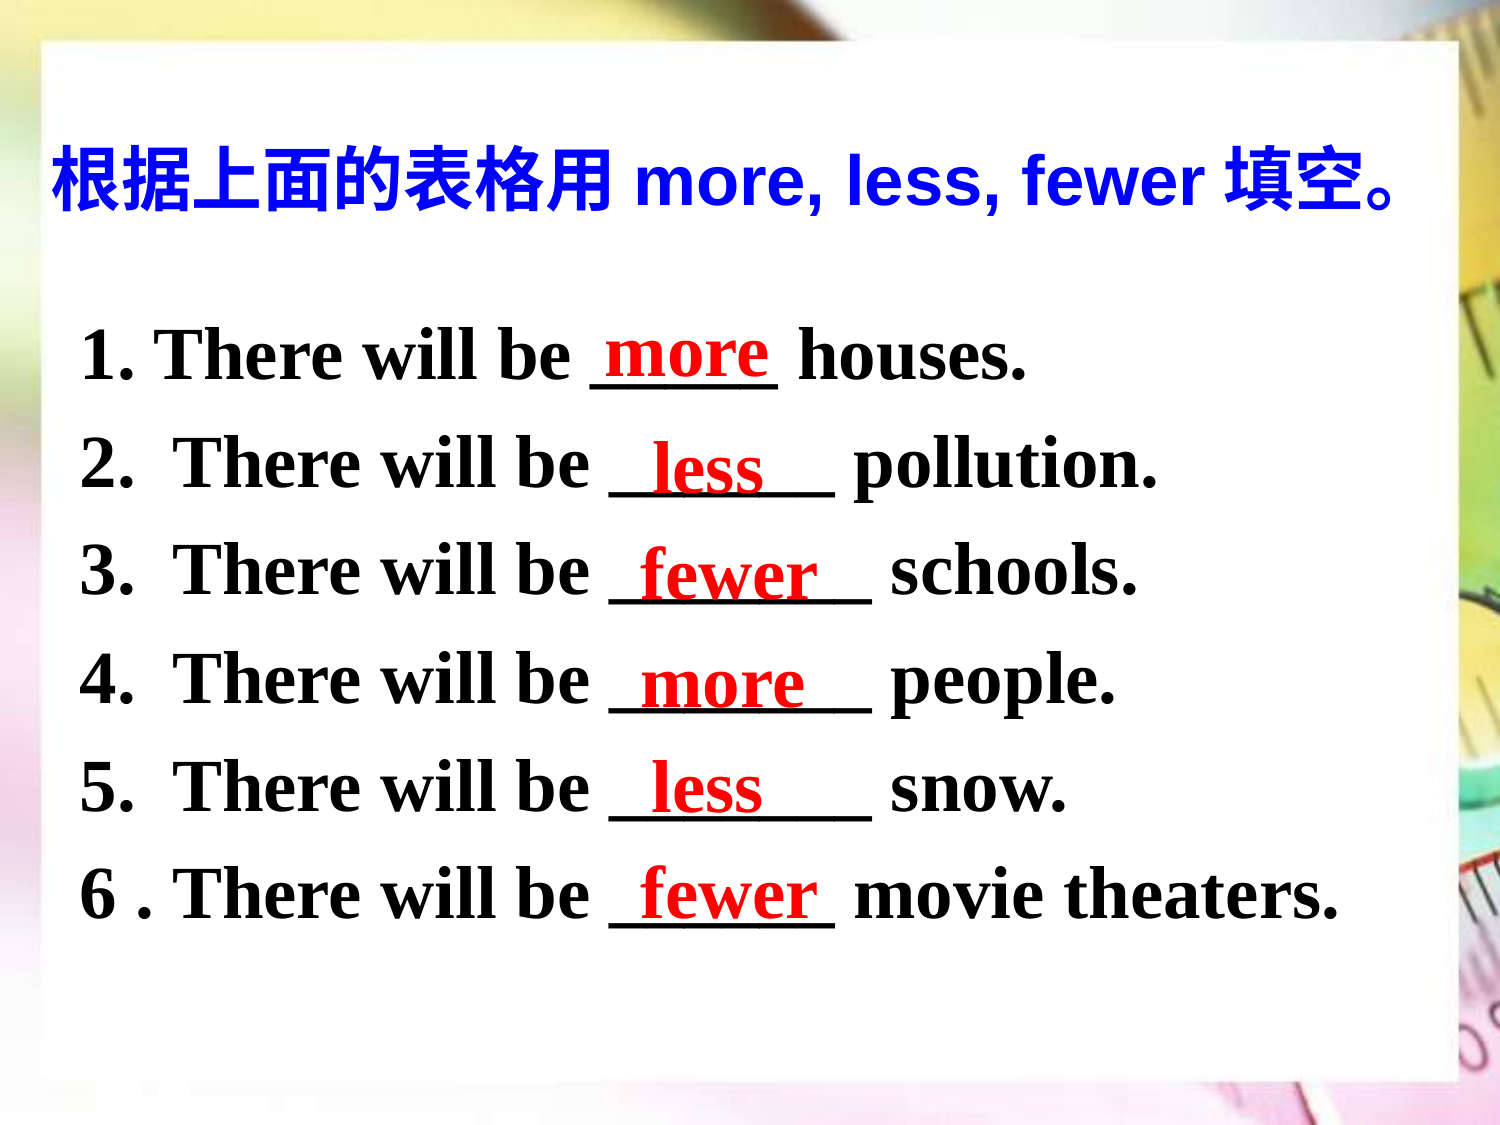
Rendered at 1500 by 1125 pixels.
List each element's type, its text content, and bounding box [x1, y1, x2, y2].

text_box more [590, 293, 803, 399]
text_box less [637, 411, 862, 516]
picture [0, 0, 1500, 1125]
text_box more [625, 624, 874, 730]
text_box 1. There will be _____ houses. 2. There will be ______ pollution. 3. There will be _______ schools. 4. There will be _______ people. 5. There will be _______ snow. 6 . There will be ______ movie theaters. [64, 278, 1417, 942]
text_box 根据上面的表格用more, less, fewer填空。 [35, 127, 1471, 228]
text_box fewer [625, 836, 921, 942]
text_box fewer [625, 517, 886, 623]
text_box less [637, 729, 838, 835]
